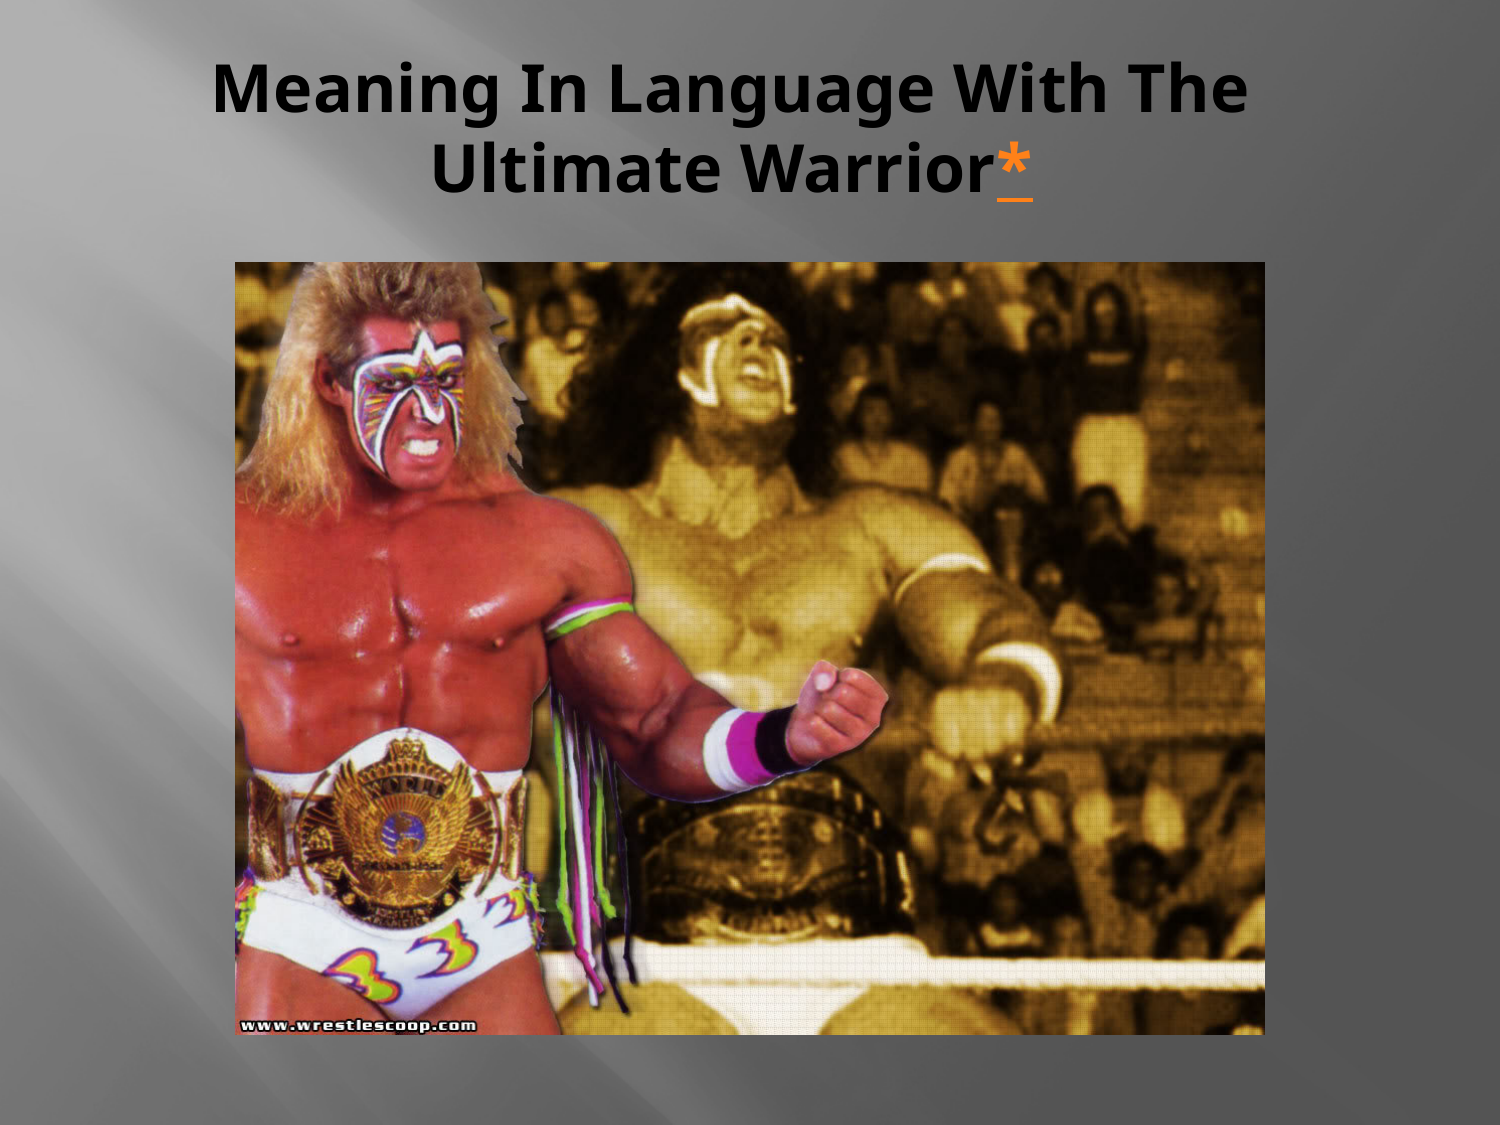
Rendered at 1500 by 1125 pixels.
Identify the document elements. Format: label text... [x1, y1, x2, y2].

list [74, 262, 1426, 1036]
title Meaning In Language With The Ultimate Warrior* [125, 37, 1338, 225]
